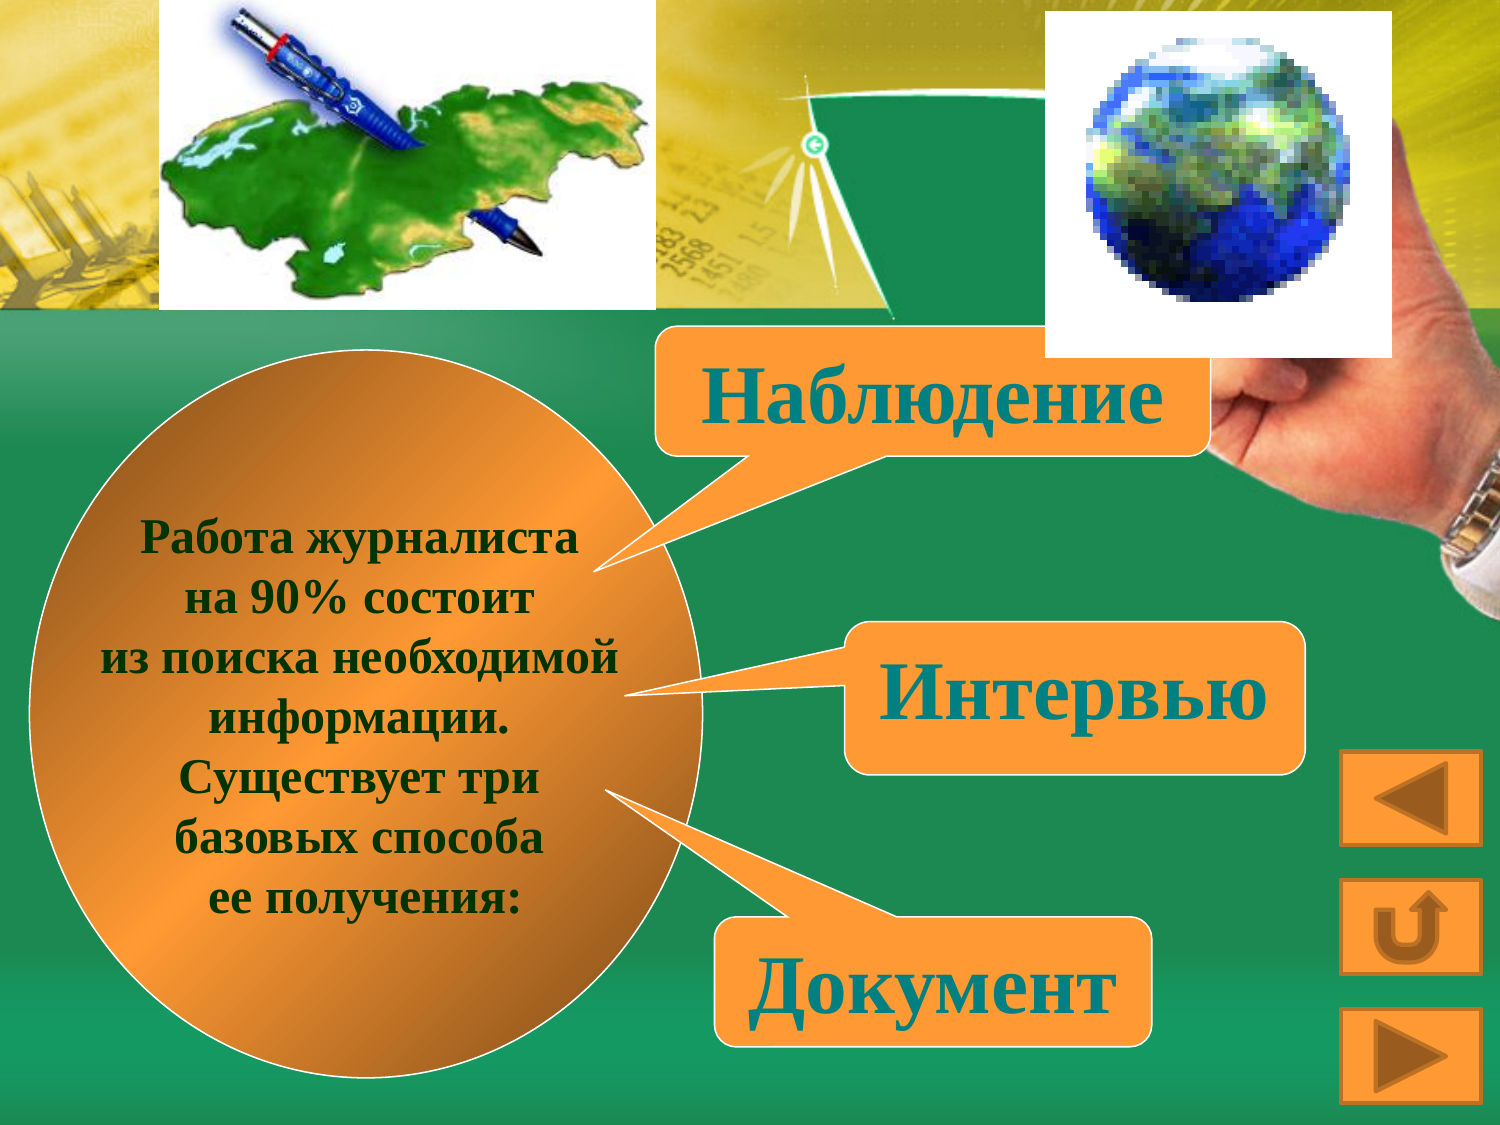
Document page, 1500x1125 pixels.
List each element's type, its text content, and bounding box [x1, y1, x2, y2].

picture [587, 844, 784, 990]
text_box Интервью [624, 621, 1306, 775]
text_box [1339, 1007, 1483, 1105]
text_box [1339, 749, 1483, 847]
picture [0, 0, 1500, 990]
text_box Наблюдение [593, 326, 1211, 572]
text_box [1339, 878, 1483, 976]
text_box Документ [605, 789, 1152, 1047]
text_box Работа журналиста на 90% состоит из поиска необходимой информации. Существует три базовых способа ее получения: [29, 349, 703, 1078]
